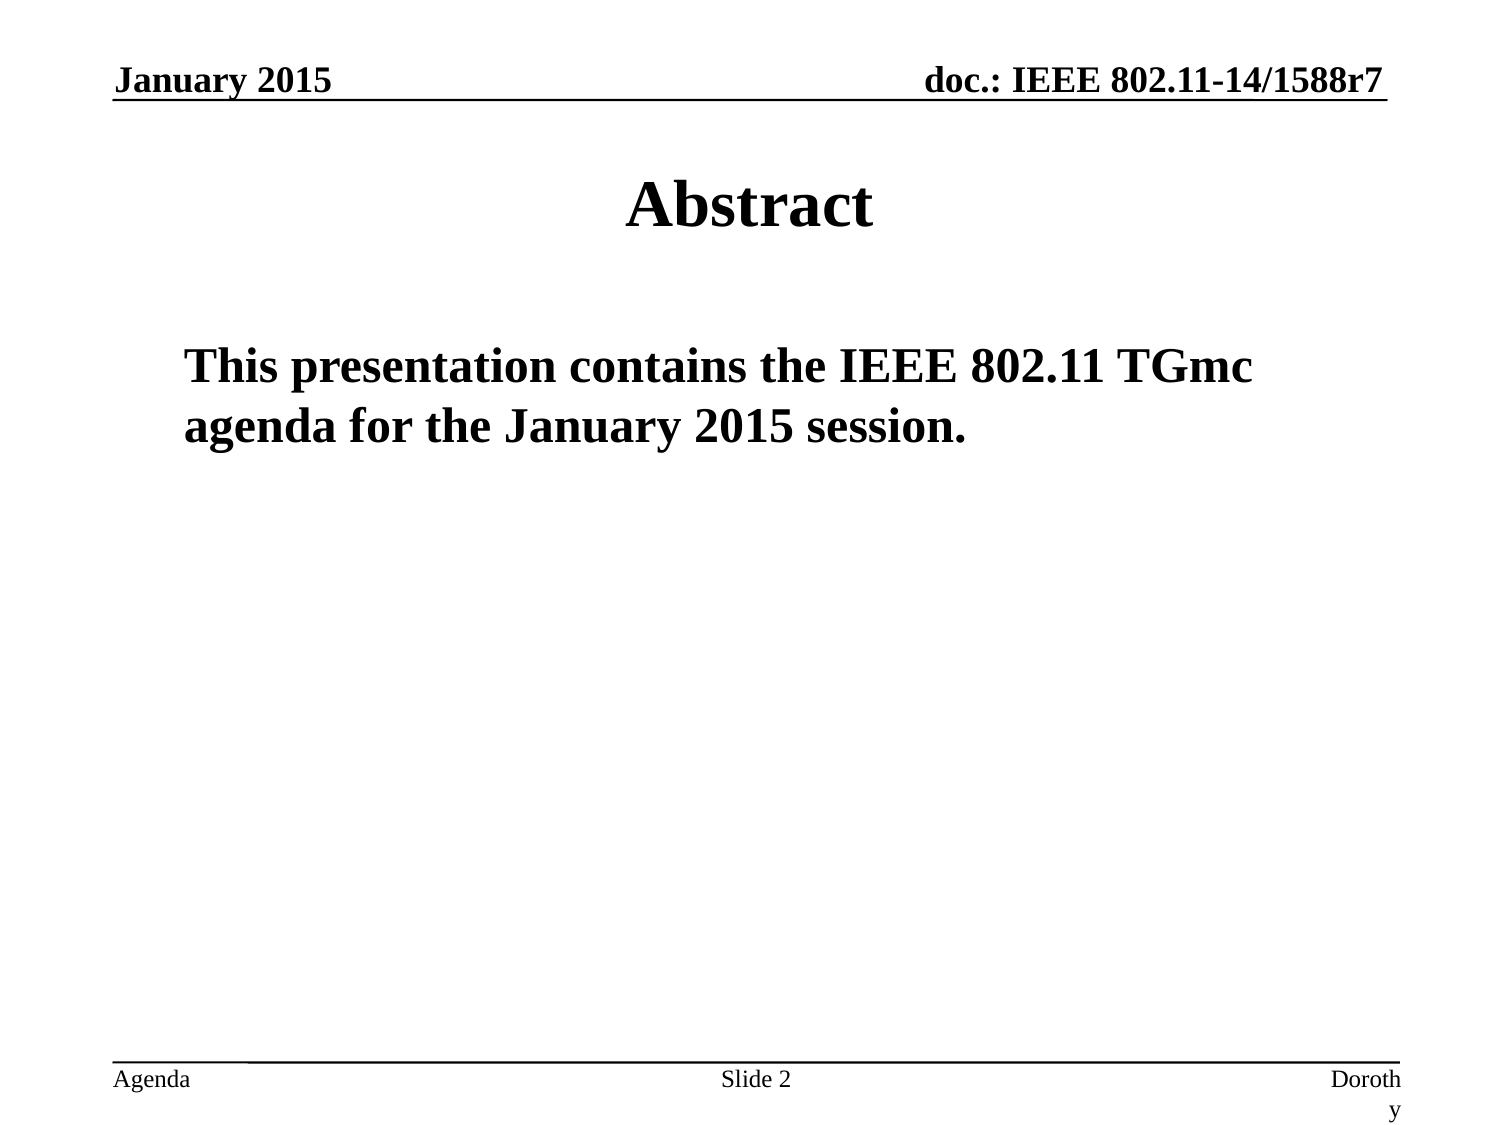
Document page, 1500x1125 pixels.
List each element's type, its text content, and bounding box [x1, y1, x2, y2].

footer Dorothy Stanley, Aruba Networks [1325, 1062, 1402, 1093]
list This presentation contains the IEEE 802.11 TGmc agenda for the January 2015 session. [112, 324, 1388, 1000]
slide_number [114, 54, 425, 100]
slide_number Slide 2 [712, 1062, 800, 1093]
title Abstract [112, 112, 1388, 288]
